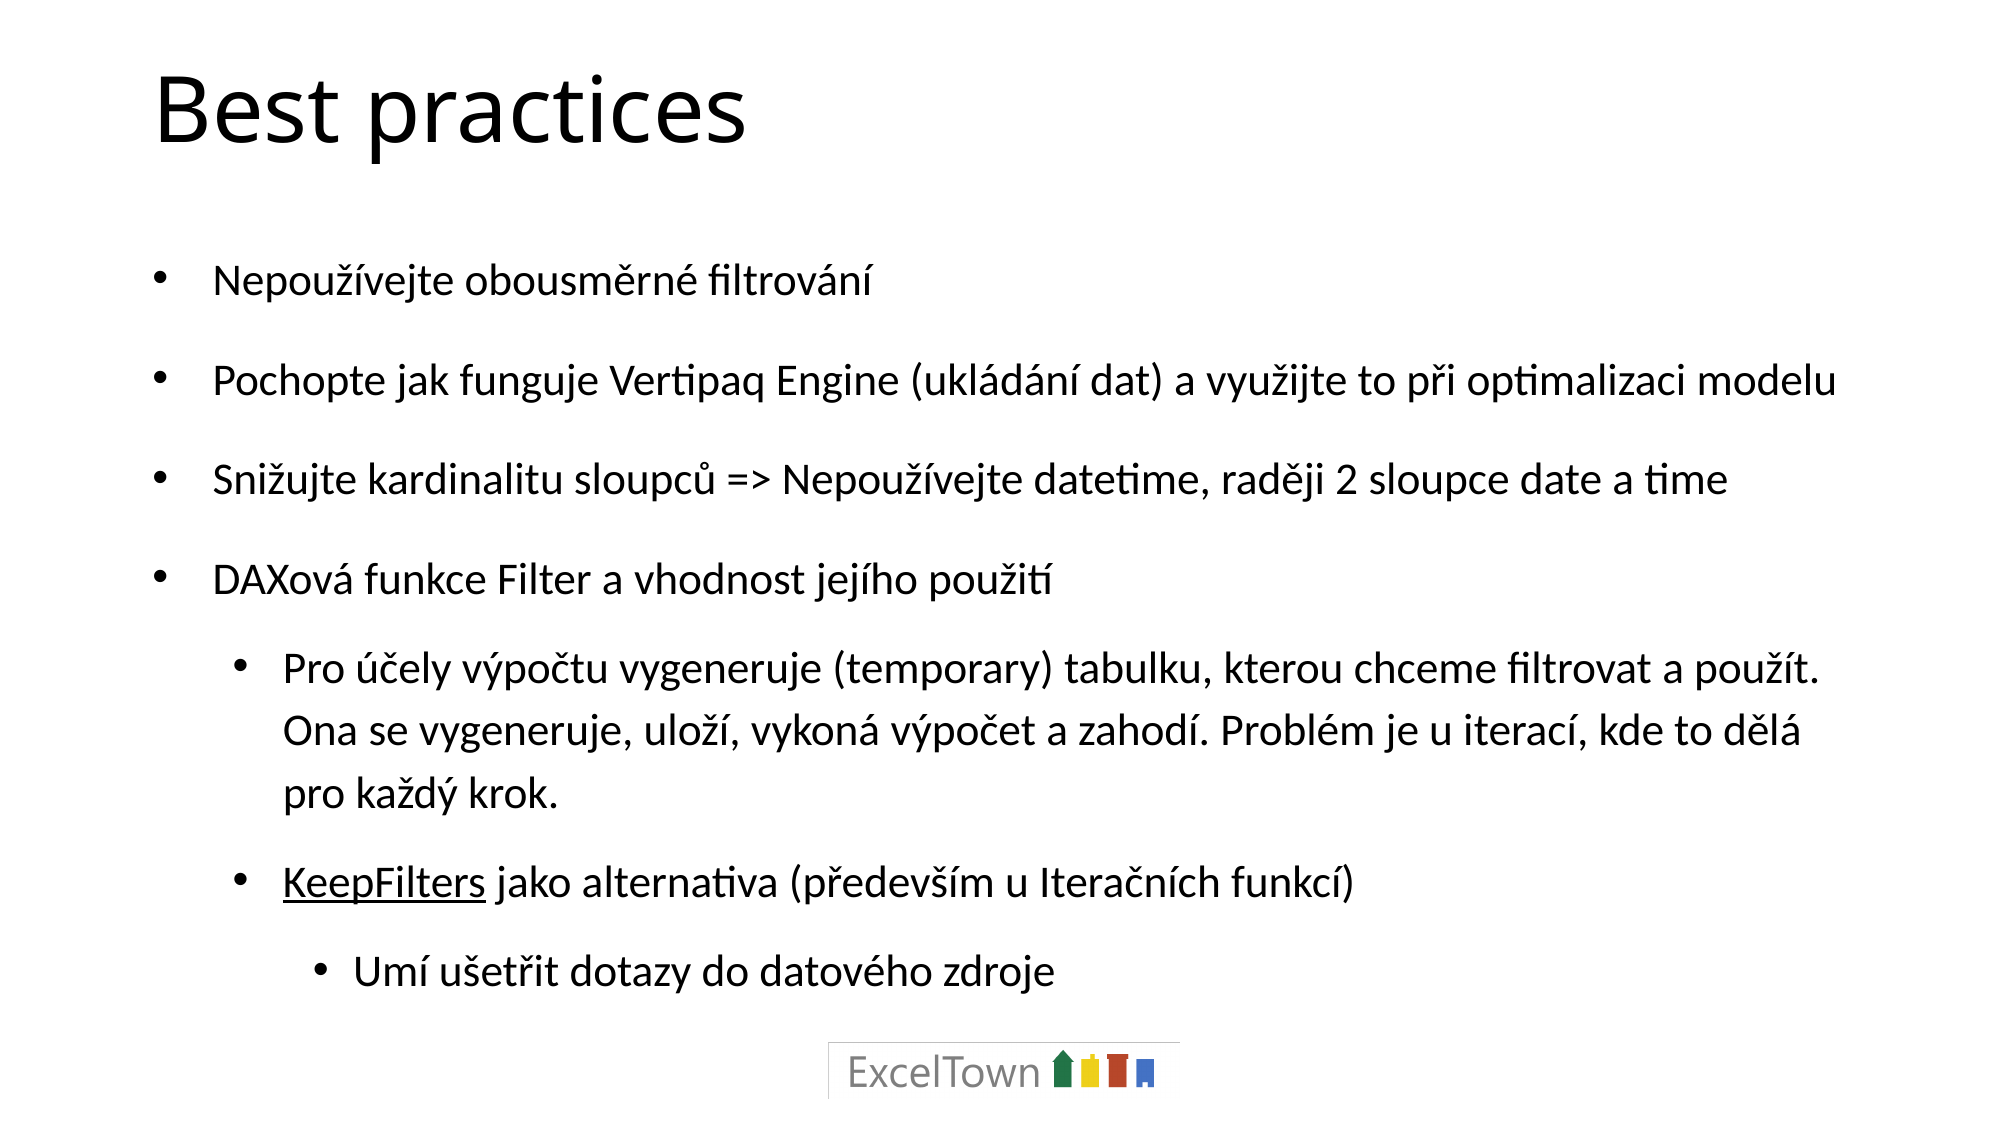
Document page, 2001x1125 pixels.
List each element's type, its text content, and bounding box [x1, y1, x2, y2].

title Best practices [137, 27, 1863, 199]
list Nepoužívejte obousměrné filtrování Pochopte jak funguje Vertipaq Engine (ukládání dat) a využijte to při optimalizaci modelu Snižujte kardinalitu sloupců => Nepoužívejte datetime, raději 2 sloupce date a time DAXová funkce Filter a vhodnost jejího použití Pro účely výpočtu vygeneruje (temporary) tabulku, kterou chceme filtrovat a použít. Ona se vygeneruje, uloží, vykoná výpočet a zahodí. Problém je u iterací, kde to dělá pro každý krok. KeepFilters jako alternativa (především u Iteračních funkcí) Umí ušetřit dotazy do datového zdroje [137, 234, 1863, 1014]
picture [701, 1031, 1213, 1123]
